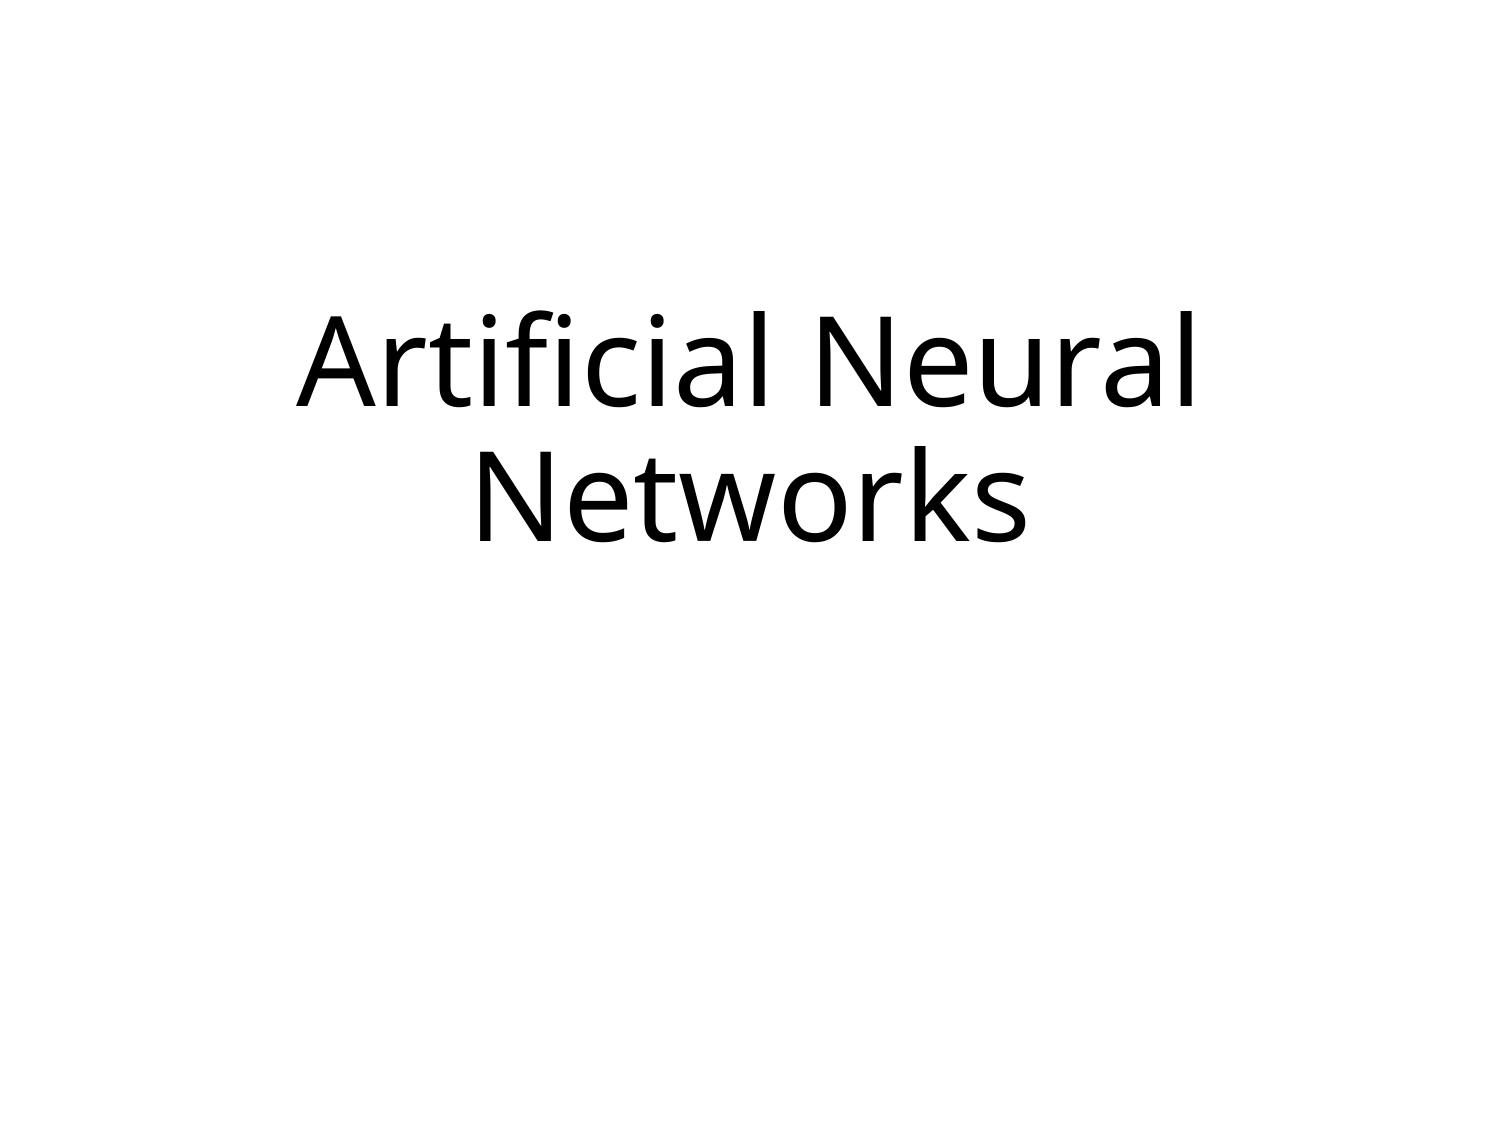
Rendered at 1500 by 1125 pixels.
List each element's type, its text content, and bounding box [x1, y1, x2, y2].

title Artificial Neural Networks [112, 184, 1388, 576]
